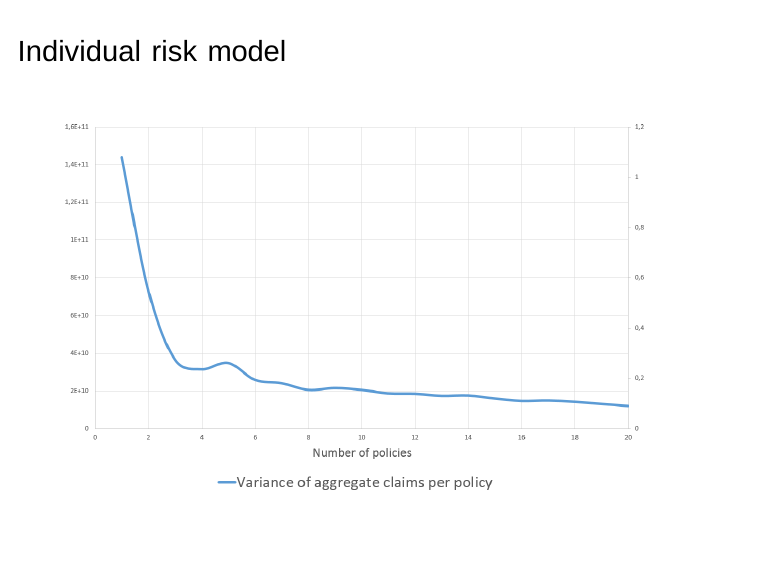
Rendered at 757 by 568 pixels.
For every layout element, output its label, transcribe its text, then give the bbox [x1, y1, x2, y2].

picture [65, 124, 644, 491]
text_box Individual risk model [15, 29, 291, 68]
